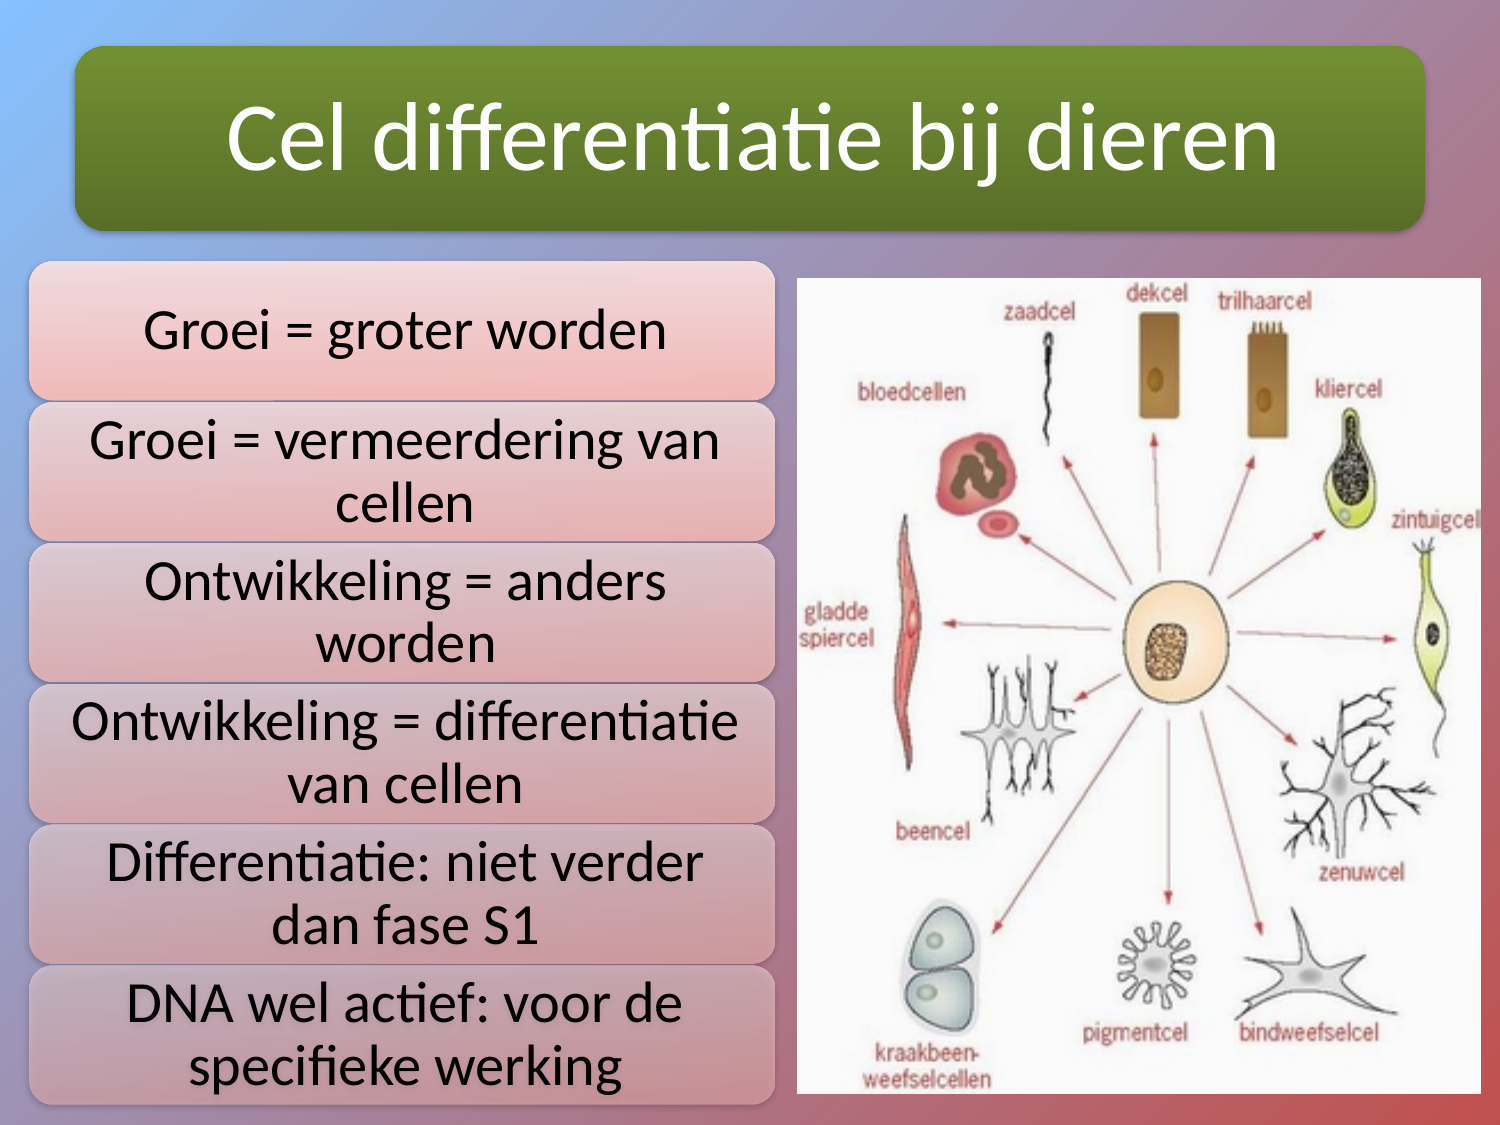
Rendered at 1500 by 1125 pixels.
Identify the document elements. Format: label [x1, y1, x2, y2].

picture [796, 278, 1481, 1095]
text_box [74, 44, 1426, 233]
list [29, 261, 776, 1106]
